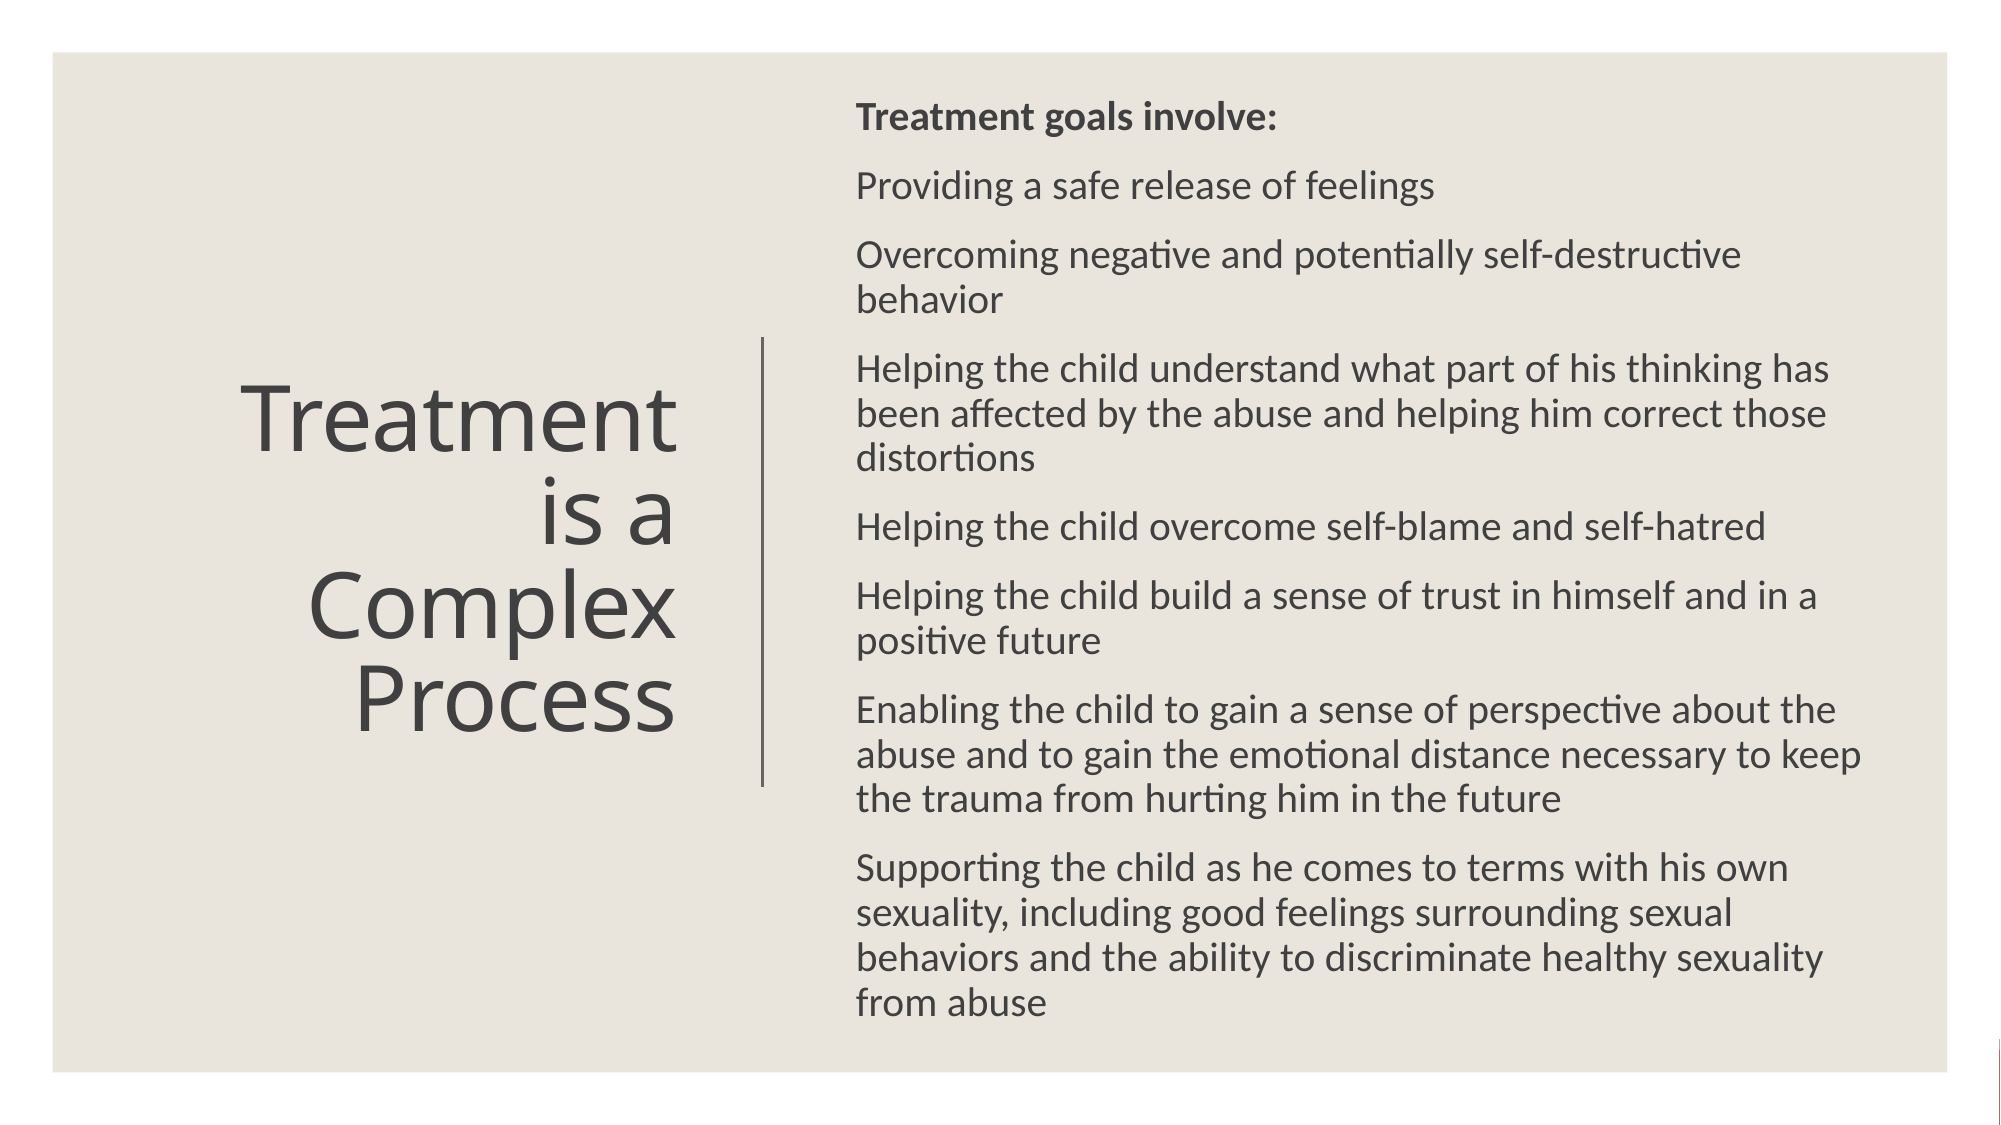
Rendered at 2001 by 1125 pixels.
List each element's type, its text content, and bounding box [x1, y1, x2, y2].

text_box [51, 51, 1948, 1074]
title Treatment is a Complex Process [158, 158, 693, 969]
list Treatment goals involve: Providing a safe release of feelings Overcoming negative and potentially self-destructive behavior Helping the child understand what part of his thinking has been affected by the abuse and helping him correct those distortions Helping the child overcome self-blame and self-hatred Helping the child build a sense of trust in himself and in a positive future Enabling the child to gain a sense of perspective about the abuse and to gain the emotional distance necessary to keep the trauma from hurting him in the future Supporting the child as he comes to terms with his own sexuality, including good feelings surrounding sexual behaviors and the ability to discriminate healthy sexuality from abuse [842, 87, 1900, 1038]
text_box [0, 0, 2000, 1125]
